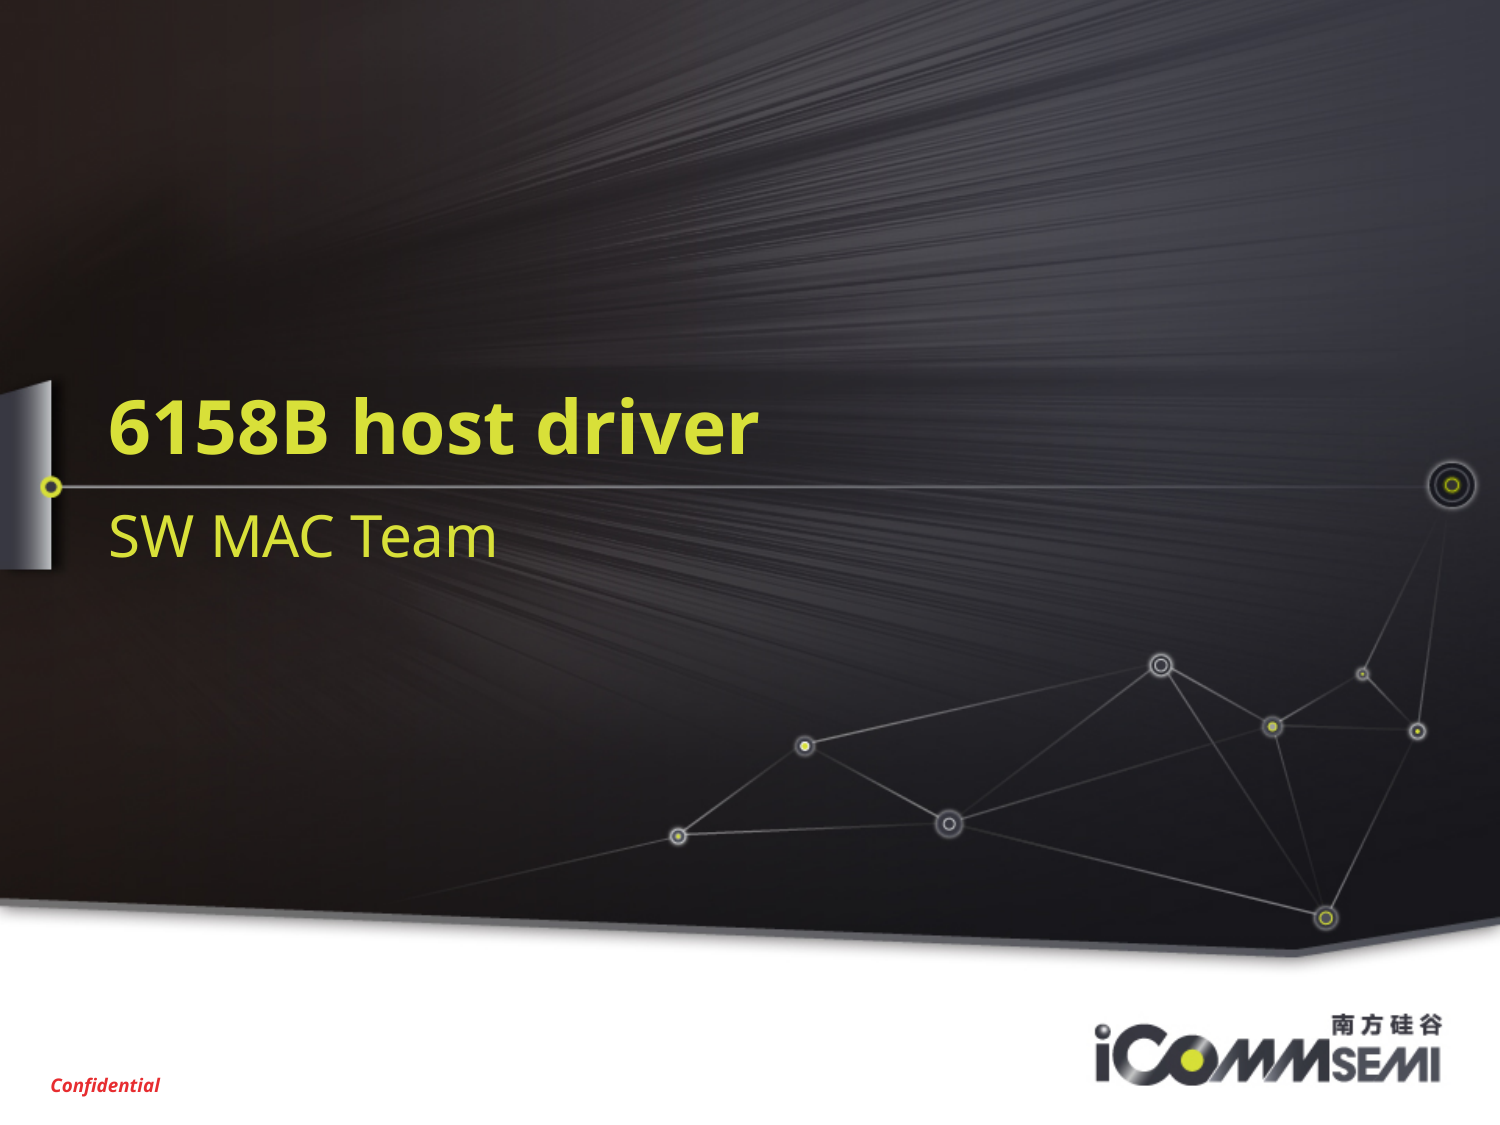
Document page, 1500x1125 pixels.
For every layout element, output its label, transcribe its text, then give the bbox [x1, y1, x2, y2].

picture [0, 0, 1500, 1125]
title 6158B host driver [93, 368, 1369, 481]
subtitle SW MAC Team [93, 492, 1372, 598]
